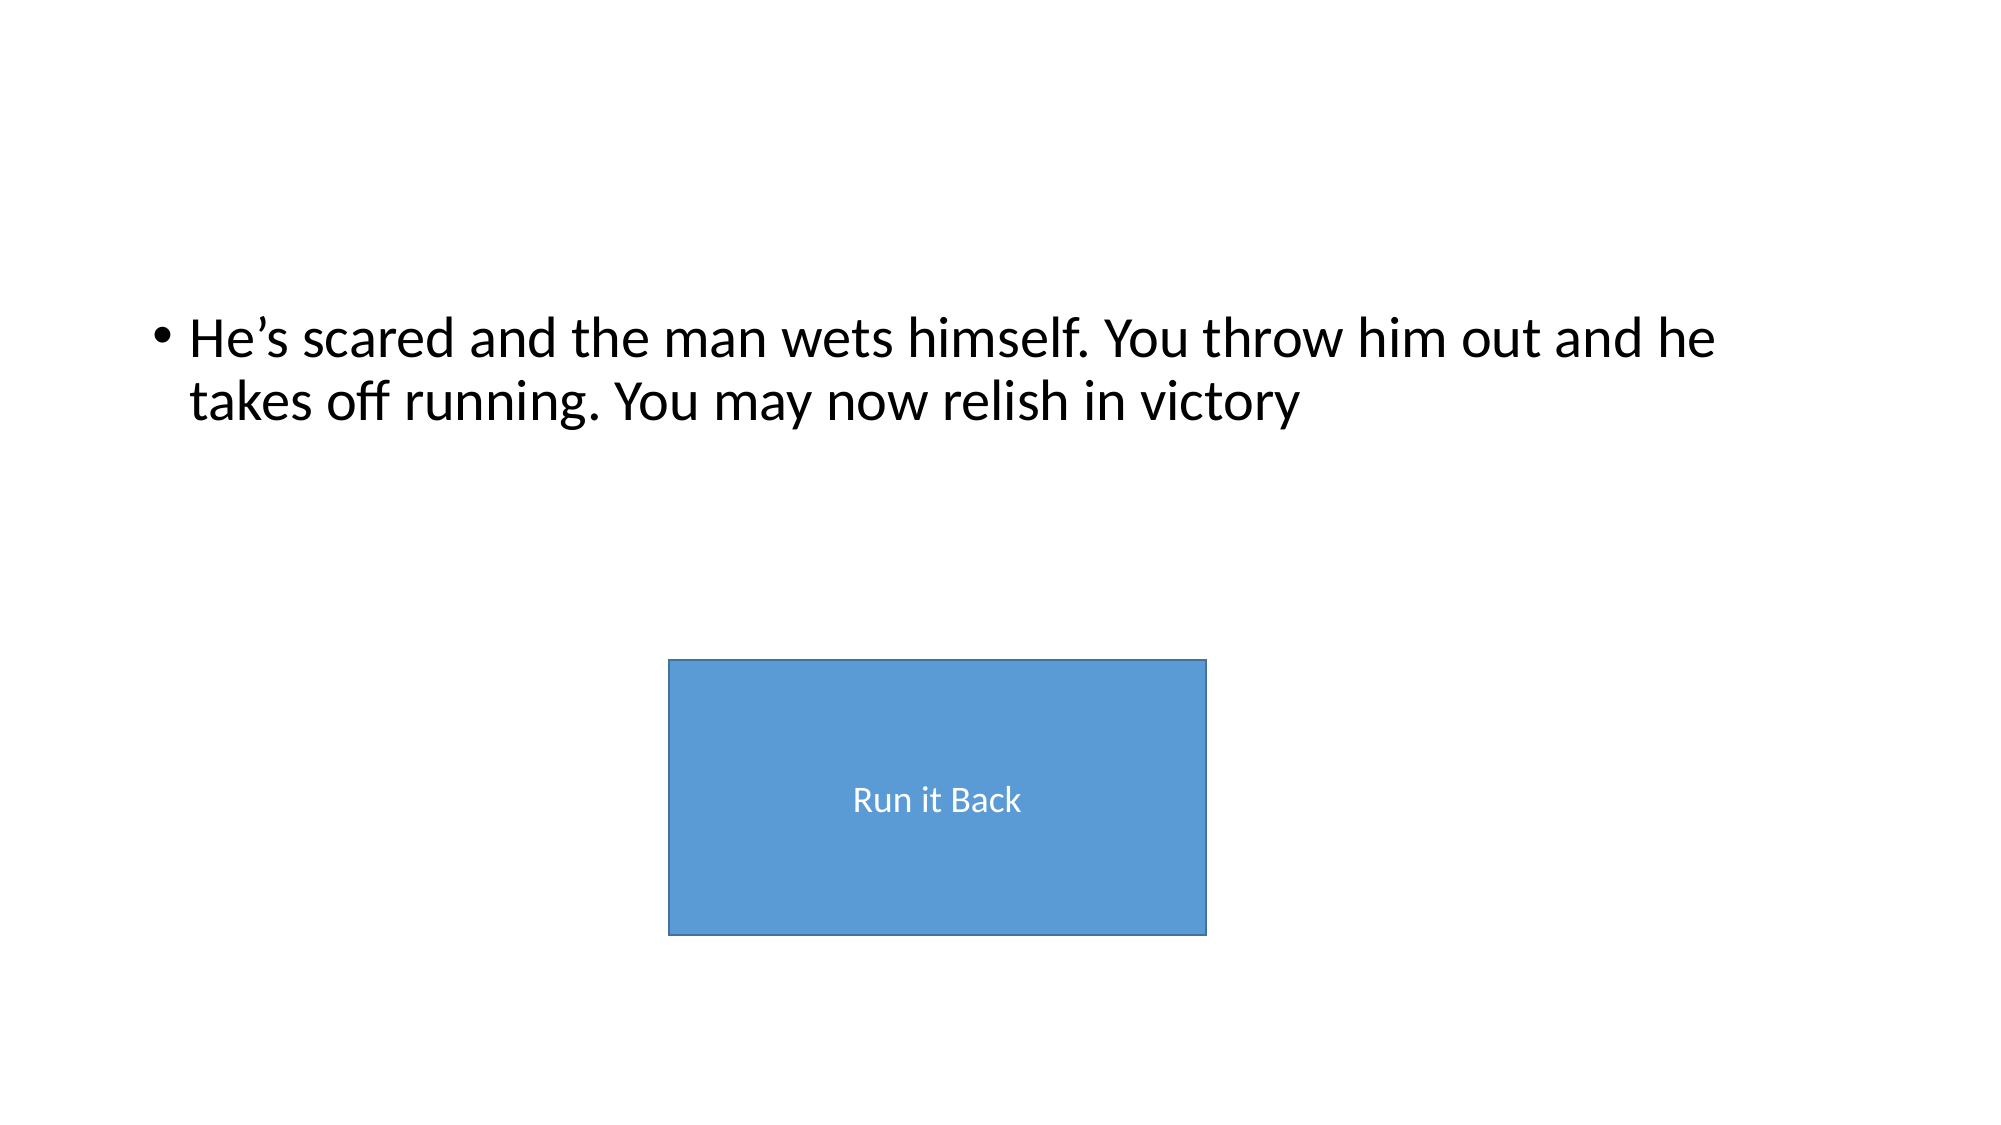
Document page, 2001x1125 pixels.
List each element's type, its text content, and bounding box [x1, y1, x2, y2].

list He’s scared and the man wets himself. You throw him out and he takes off running. You may now relish in victory [137, 299, 1863, 1014]
text_box Run it Back [668, 659, 1207, 936]
